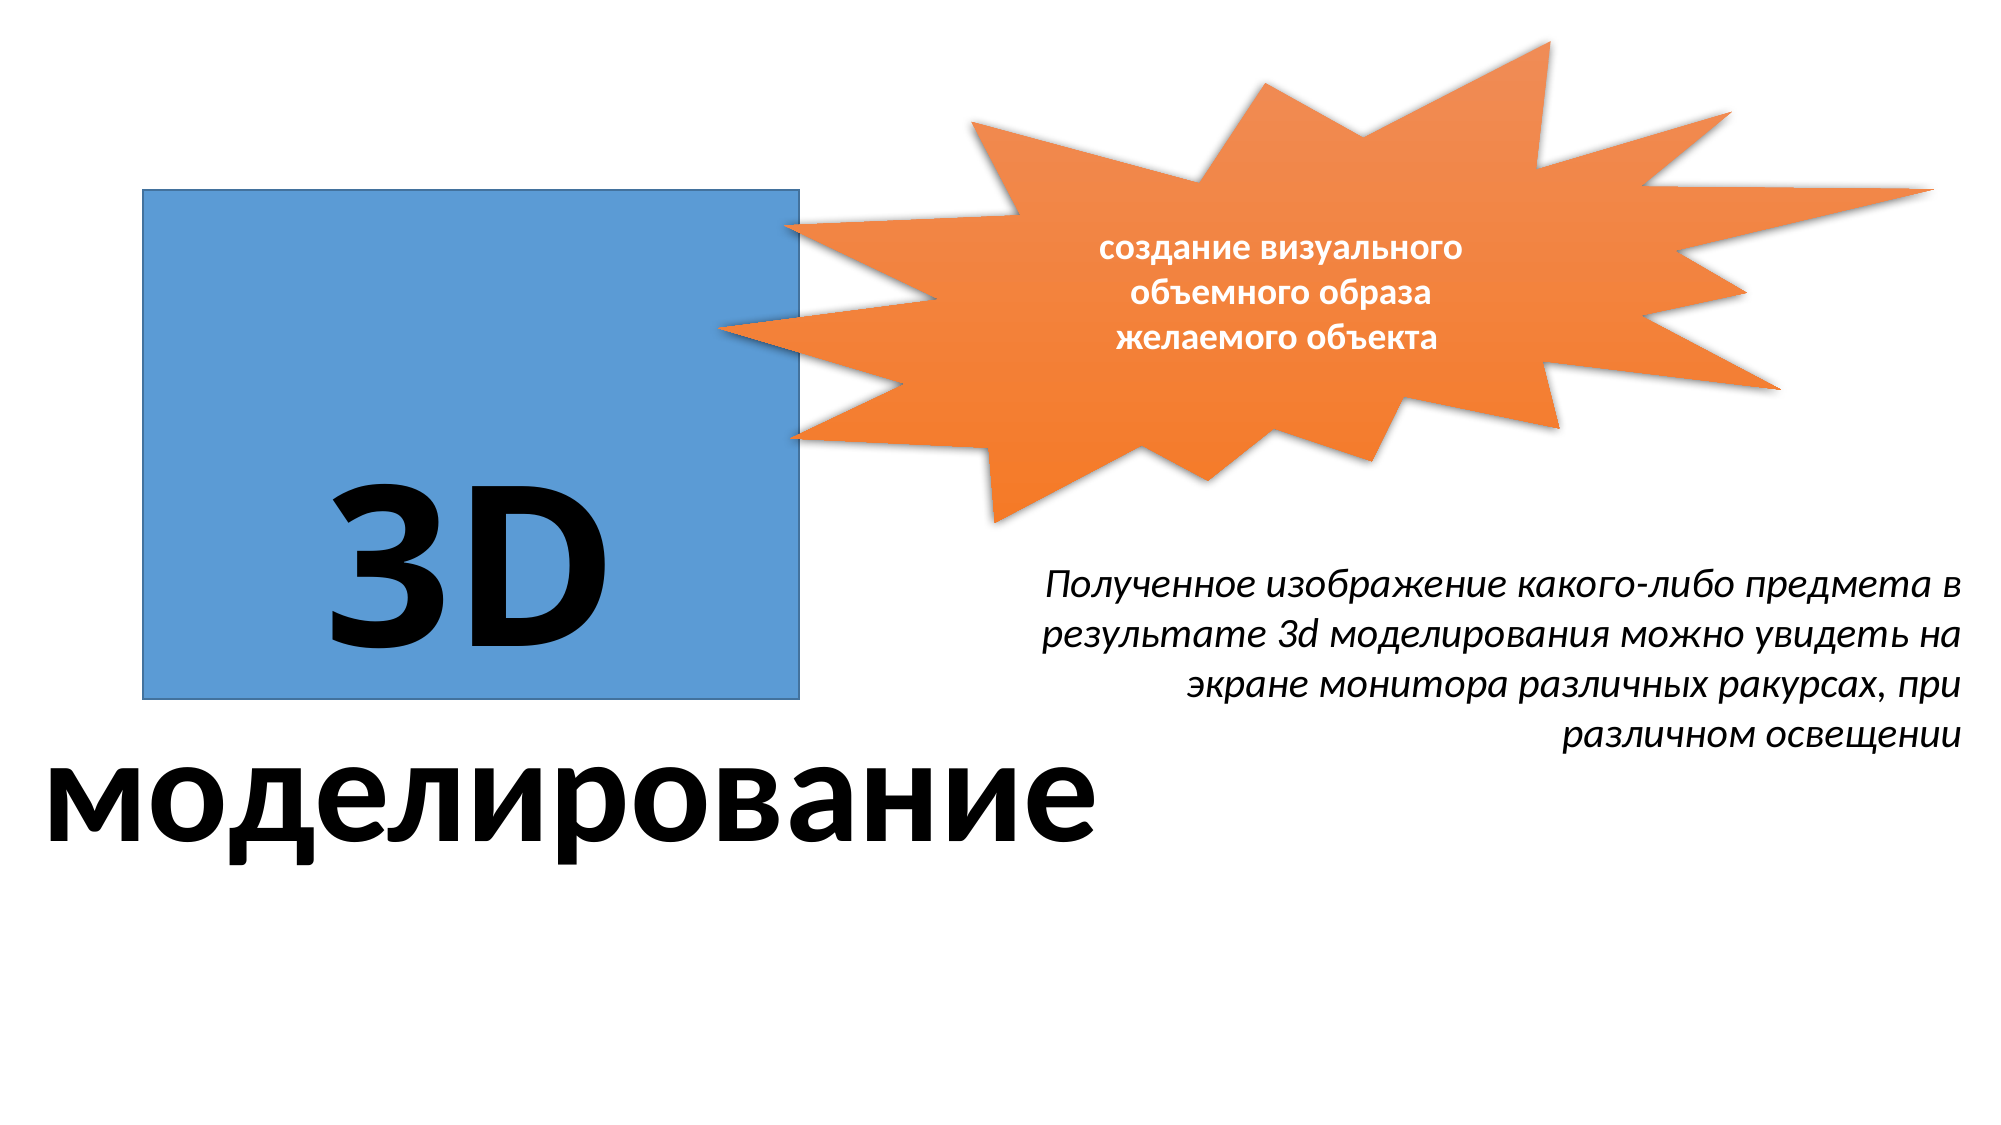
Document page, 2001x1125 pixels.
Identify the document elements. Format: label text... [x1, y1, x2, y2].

text_box создание визуального объемного образа желаемого объекта [718, 41, 1935, 523]
text_box моделирование [26, 684, 1116, 880]
text_box [142, 189, 800, 444]
text_box Полученное изображение какого-либо предмета в результате 3d моделирования можно увидеть на экране монитора различных ракурсах, при различном освещении [977, 547, 1978, 763]
title 3D [54, 444, 889, 684]
